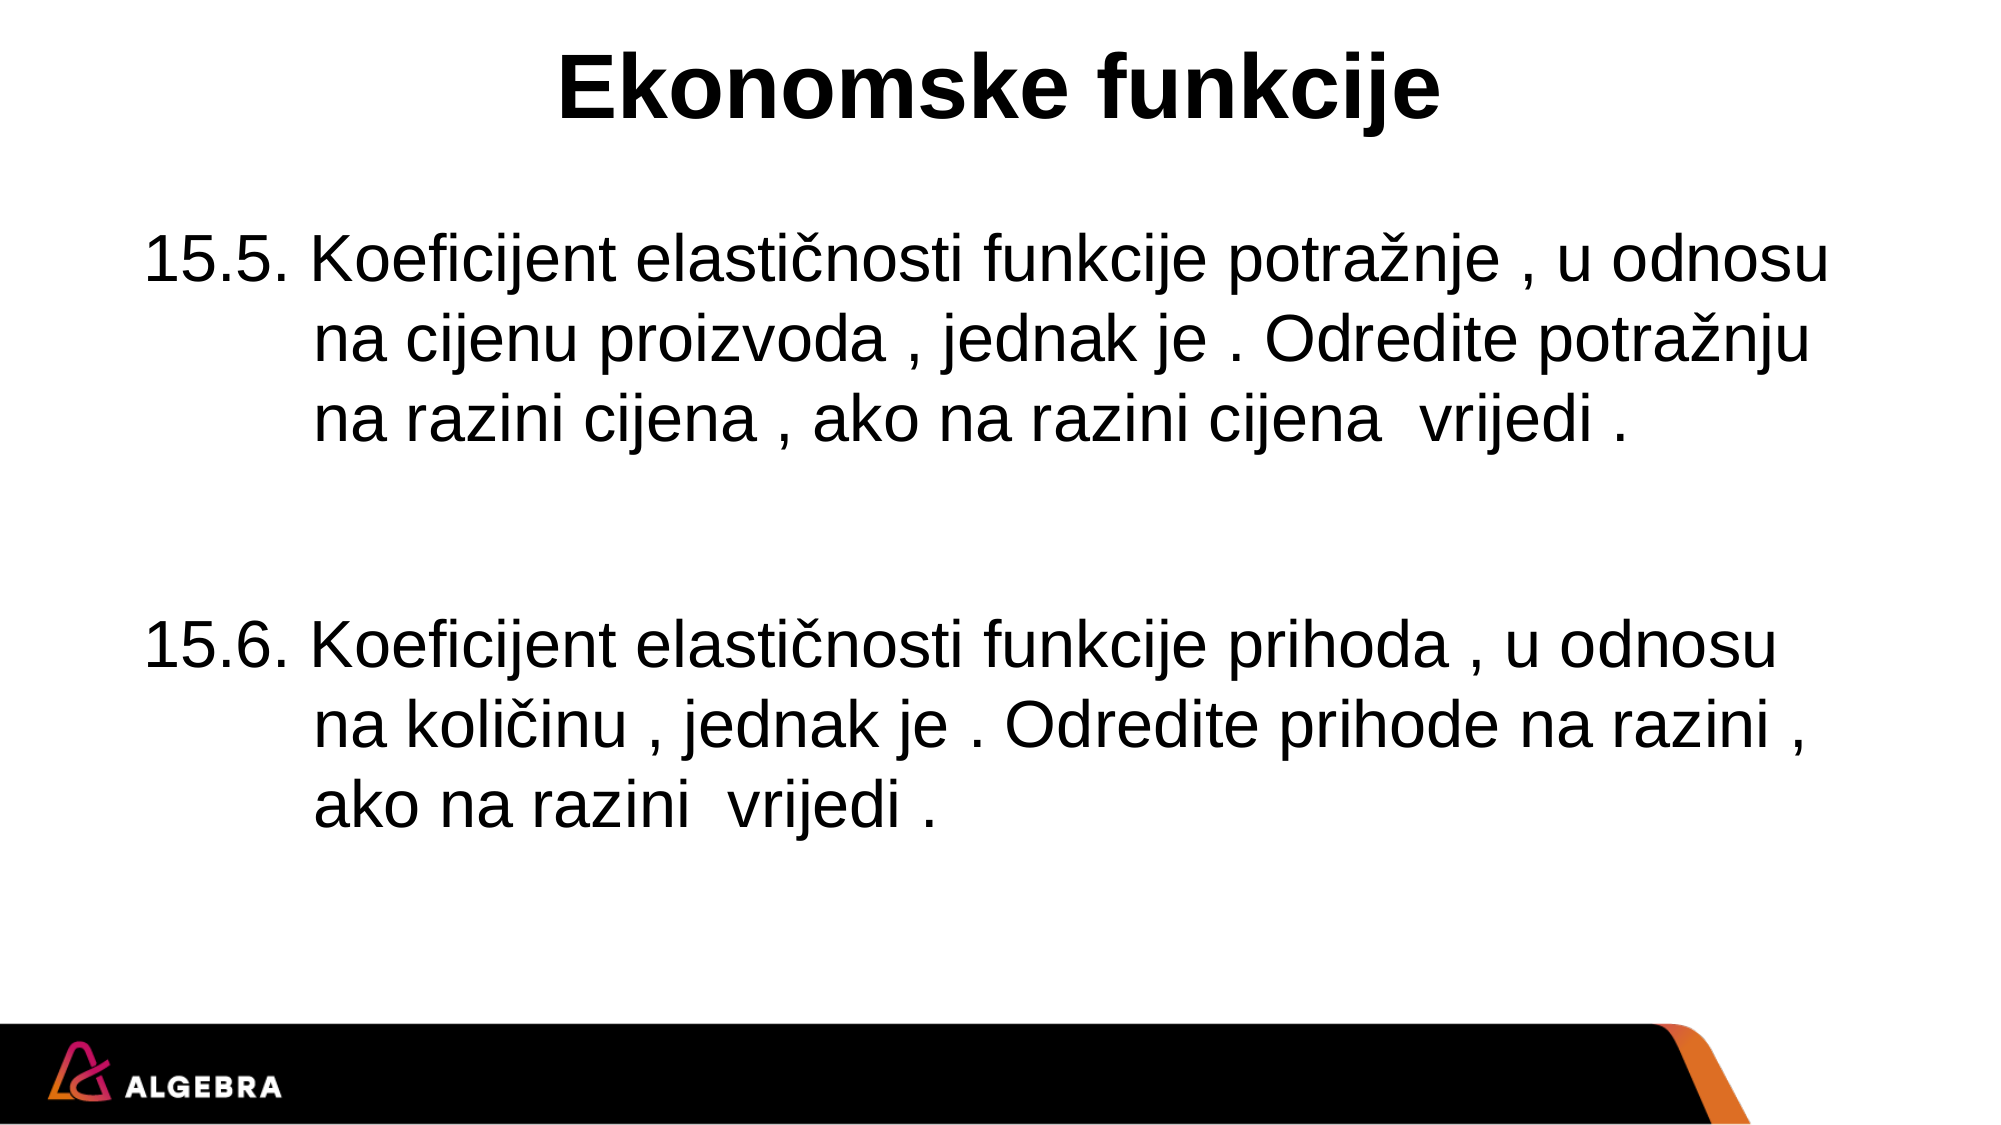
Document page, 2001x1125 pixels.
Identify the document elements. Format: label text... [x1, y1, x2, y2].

title Ekonomske funkcije [137, 0, 1863, 198]
picture [0, 1023, 1958, 1125]
